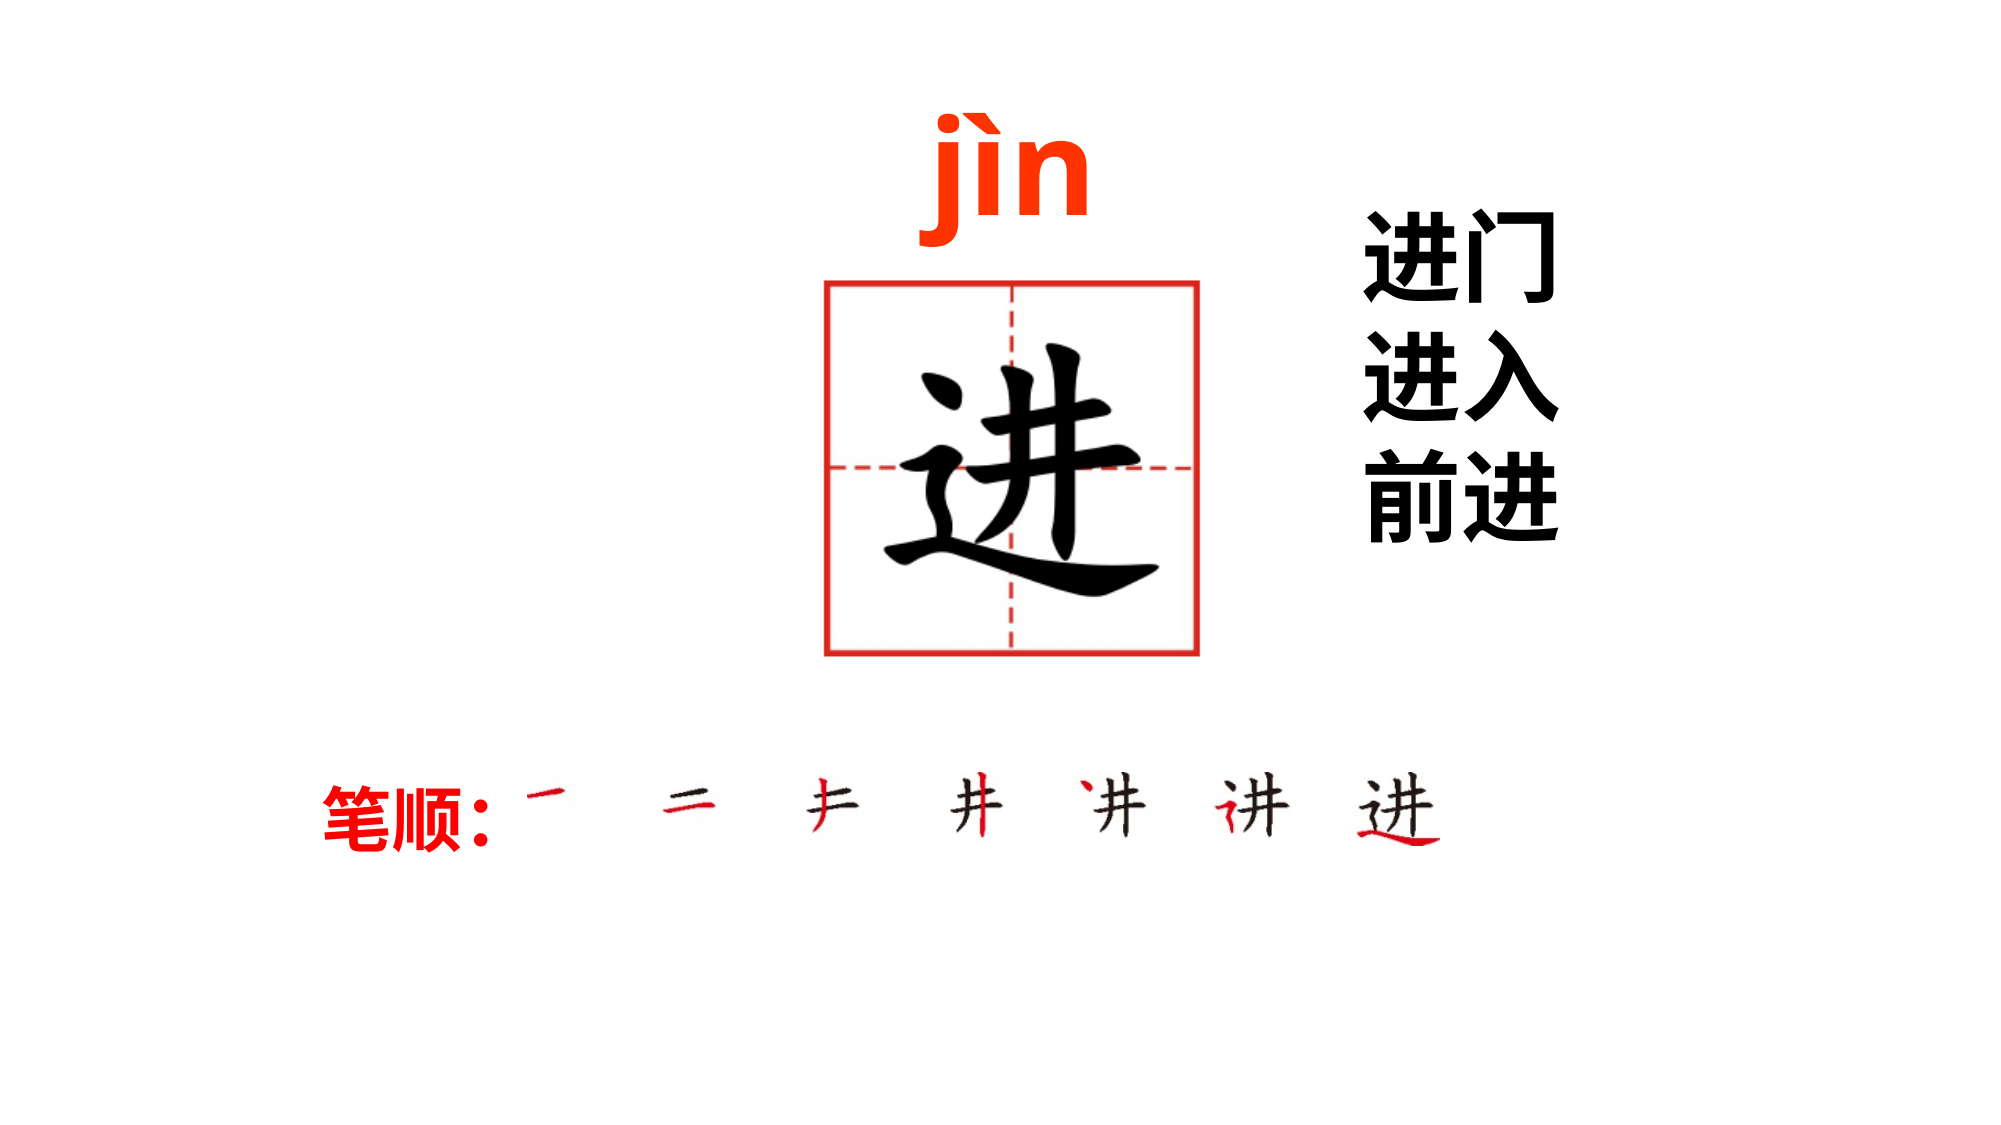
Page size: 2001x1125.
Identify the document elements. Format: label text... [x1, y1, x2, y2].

picture [527, 772, 1440, 847]
text_box jìn [913, 74, 1113, 249]
picture [818, 276, 1208, 663]
text_box 笔顺： [306, 751, 544, 868]
text_box 进门 进入 前进 [1346, 187, 1893, 563]
